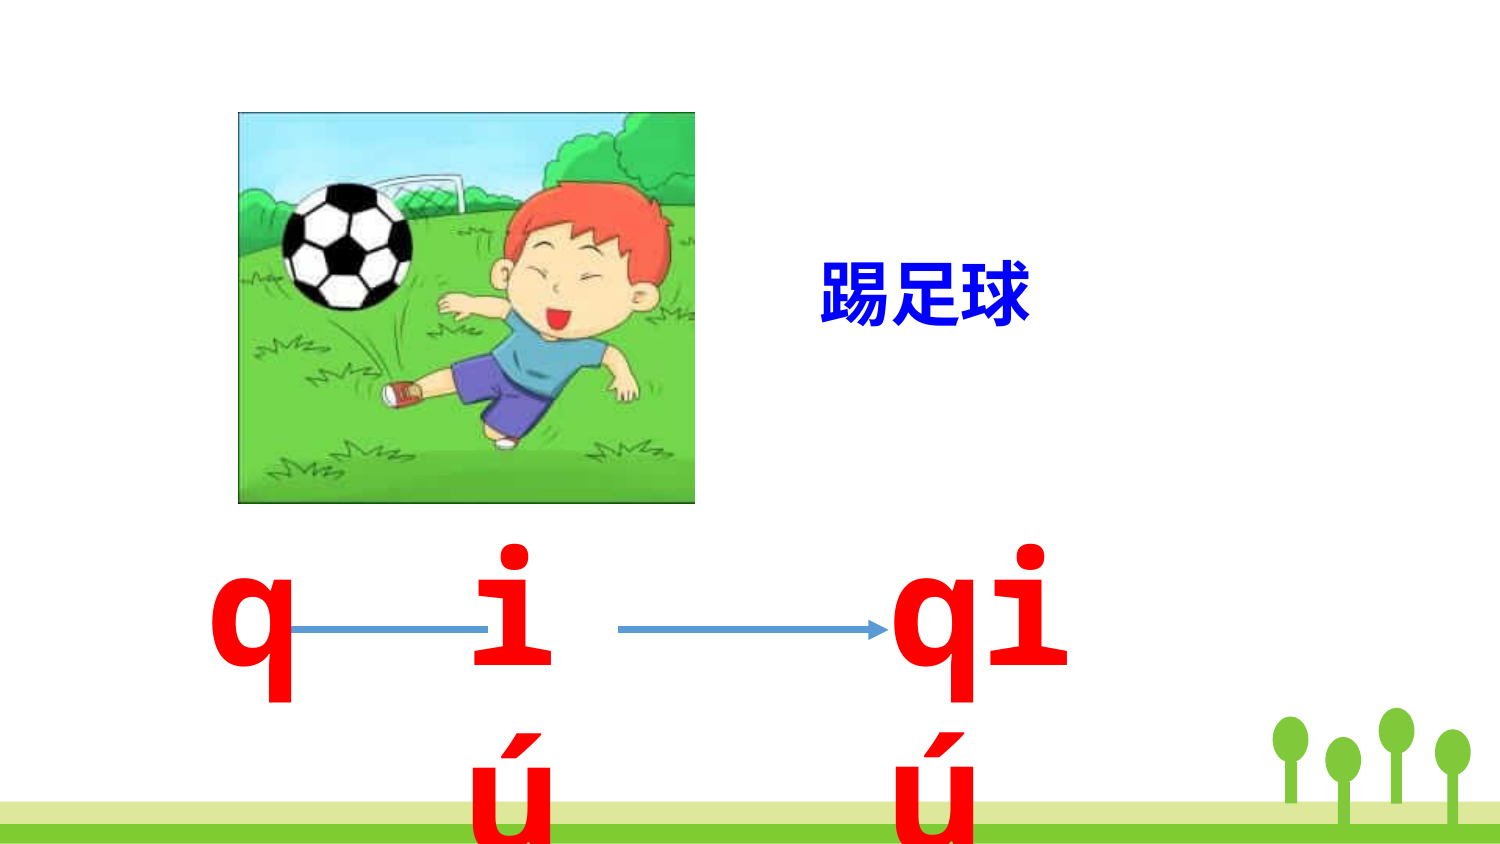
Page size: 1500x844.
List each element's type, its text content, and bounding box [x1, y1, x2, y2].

text_box qiú [876, 503, 1144, 707]
text_box q [195, 504, 308, 703]
text_box iú [453, 504, 638, 707]
text_box 踢足球 [808, 244, 1061, 341]
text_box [0, 707, 1500, 844]
picture [238, 112, 695, 504]
